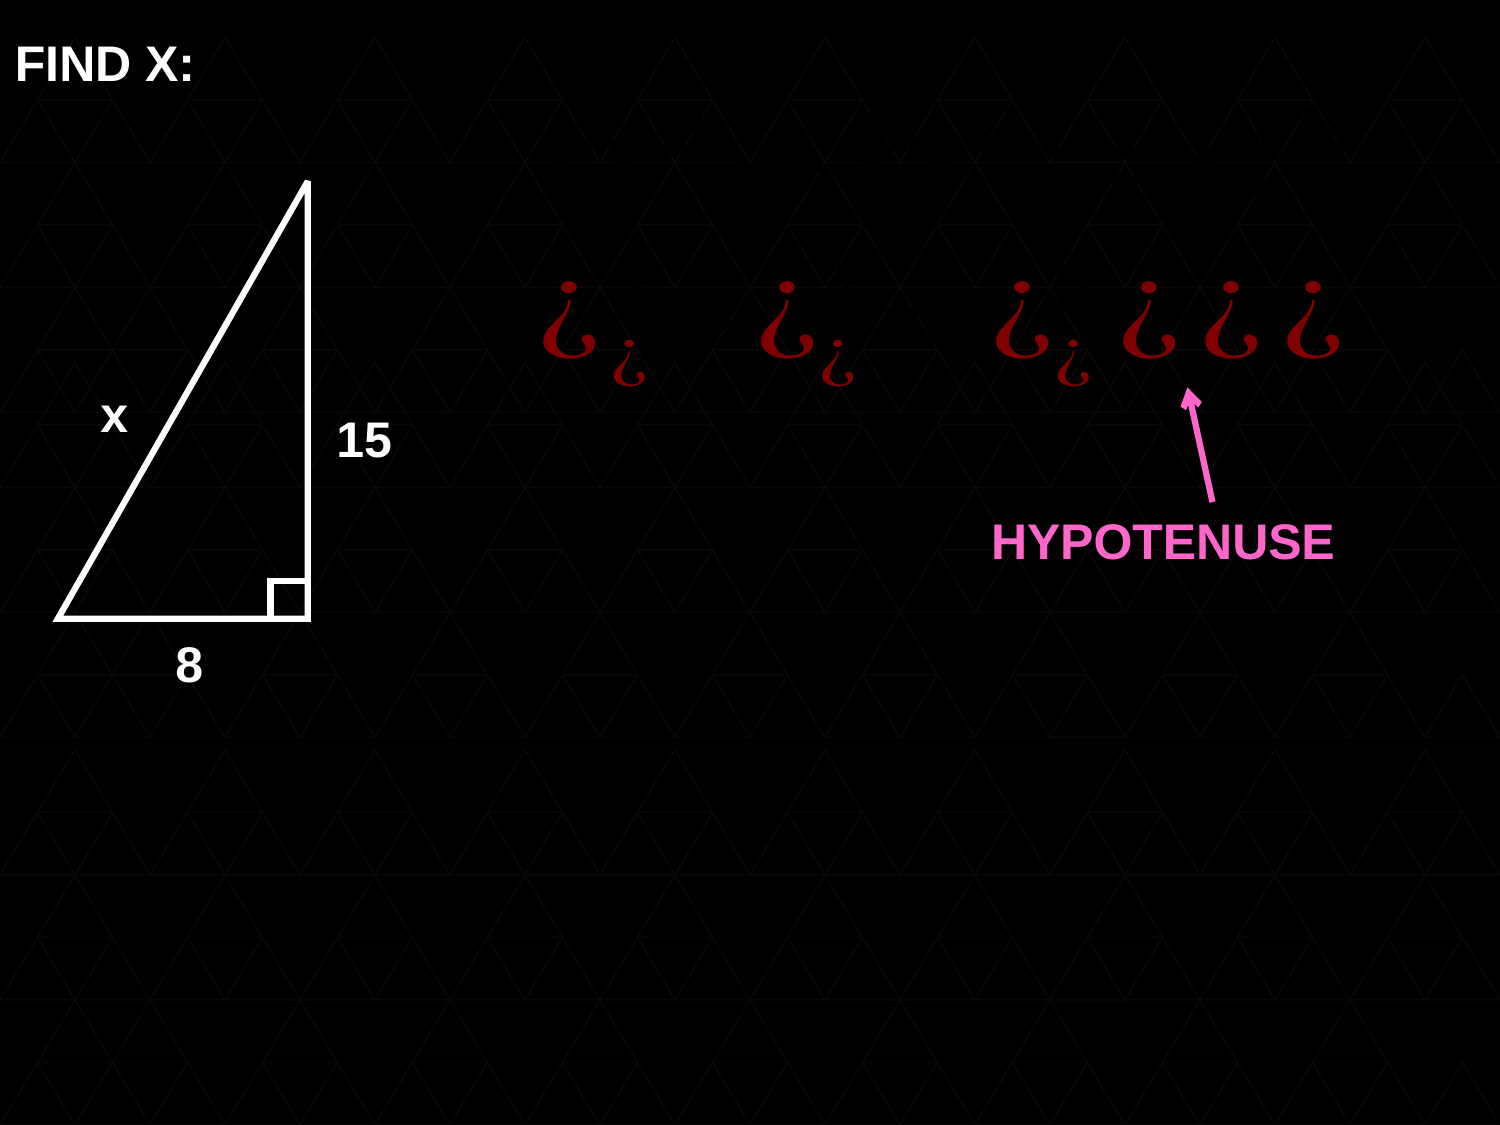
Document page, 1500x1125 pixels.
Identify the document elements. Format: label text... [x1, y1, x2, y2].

text_box HYPOTENUSE [976, 502, 1350, 577]
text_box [1187, 387, 1213, 503]
text_box 15 [312, 393, 421, 482]
text_box FIND X: [0, 5, 1500, 119]
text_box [57, 180, 309, 619]
text_box 8 [132, 627, 246, 707]
